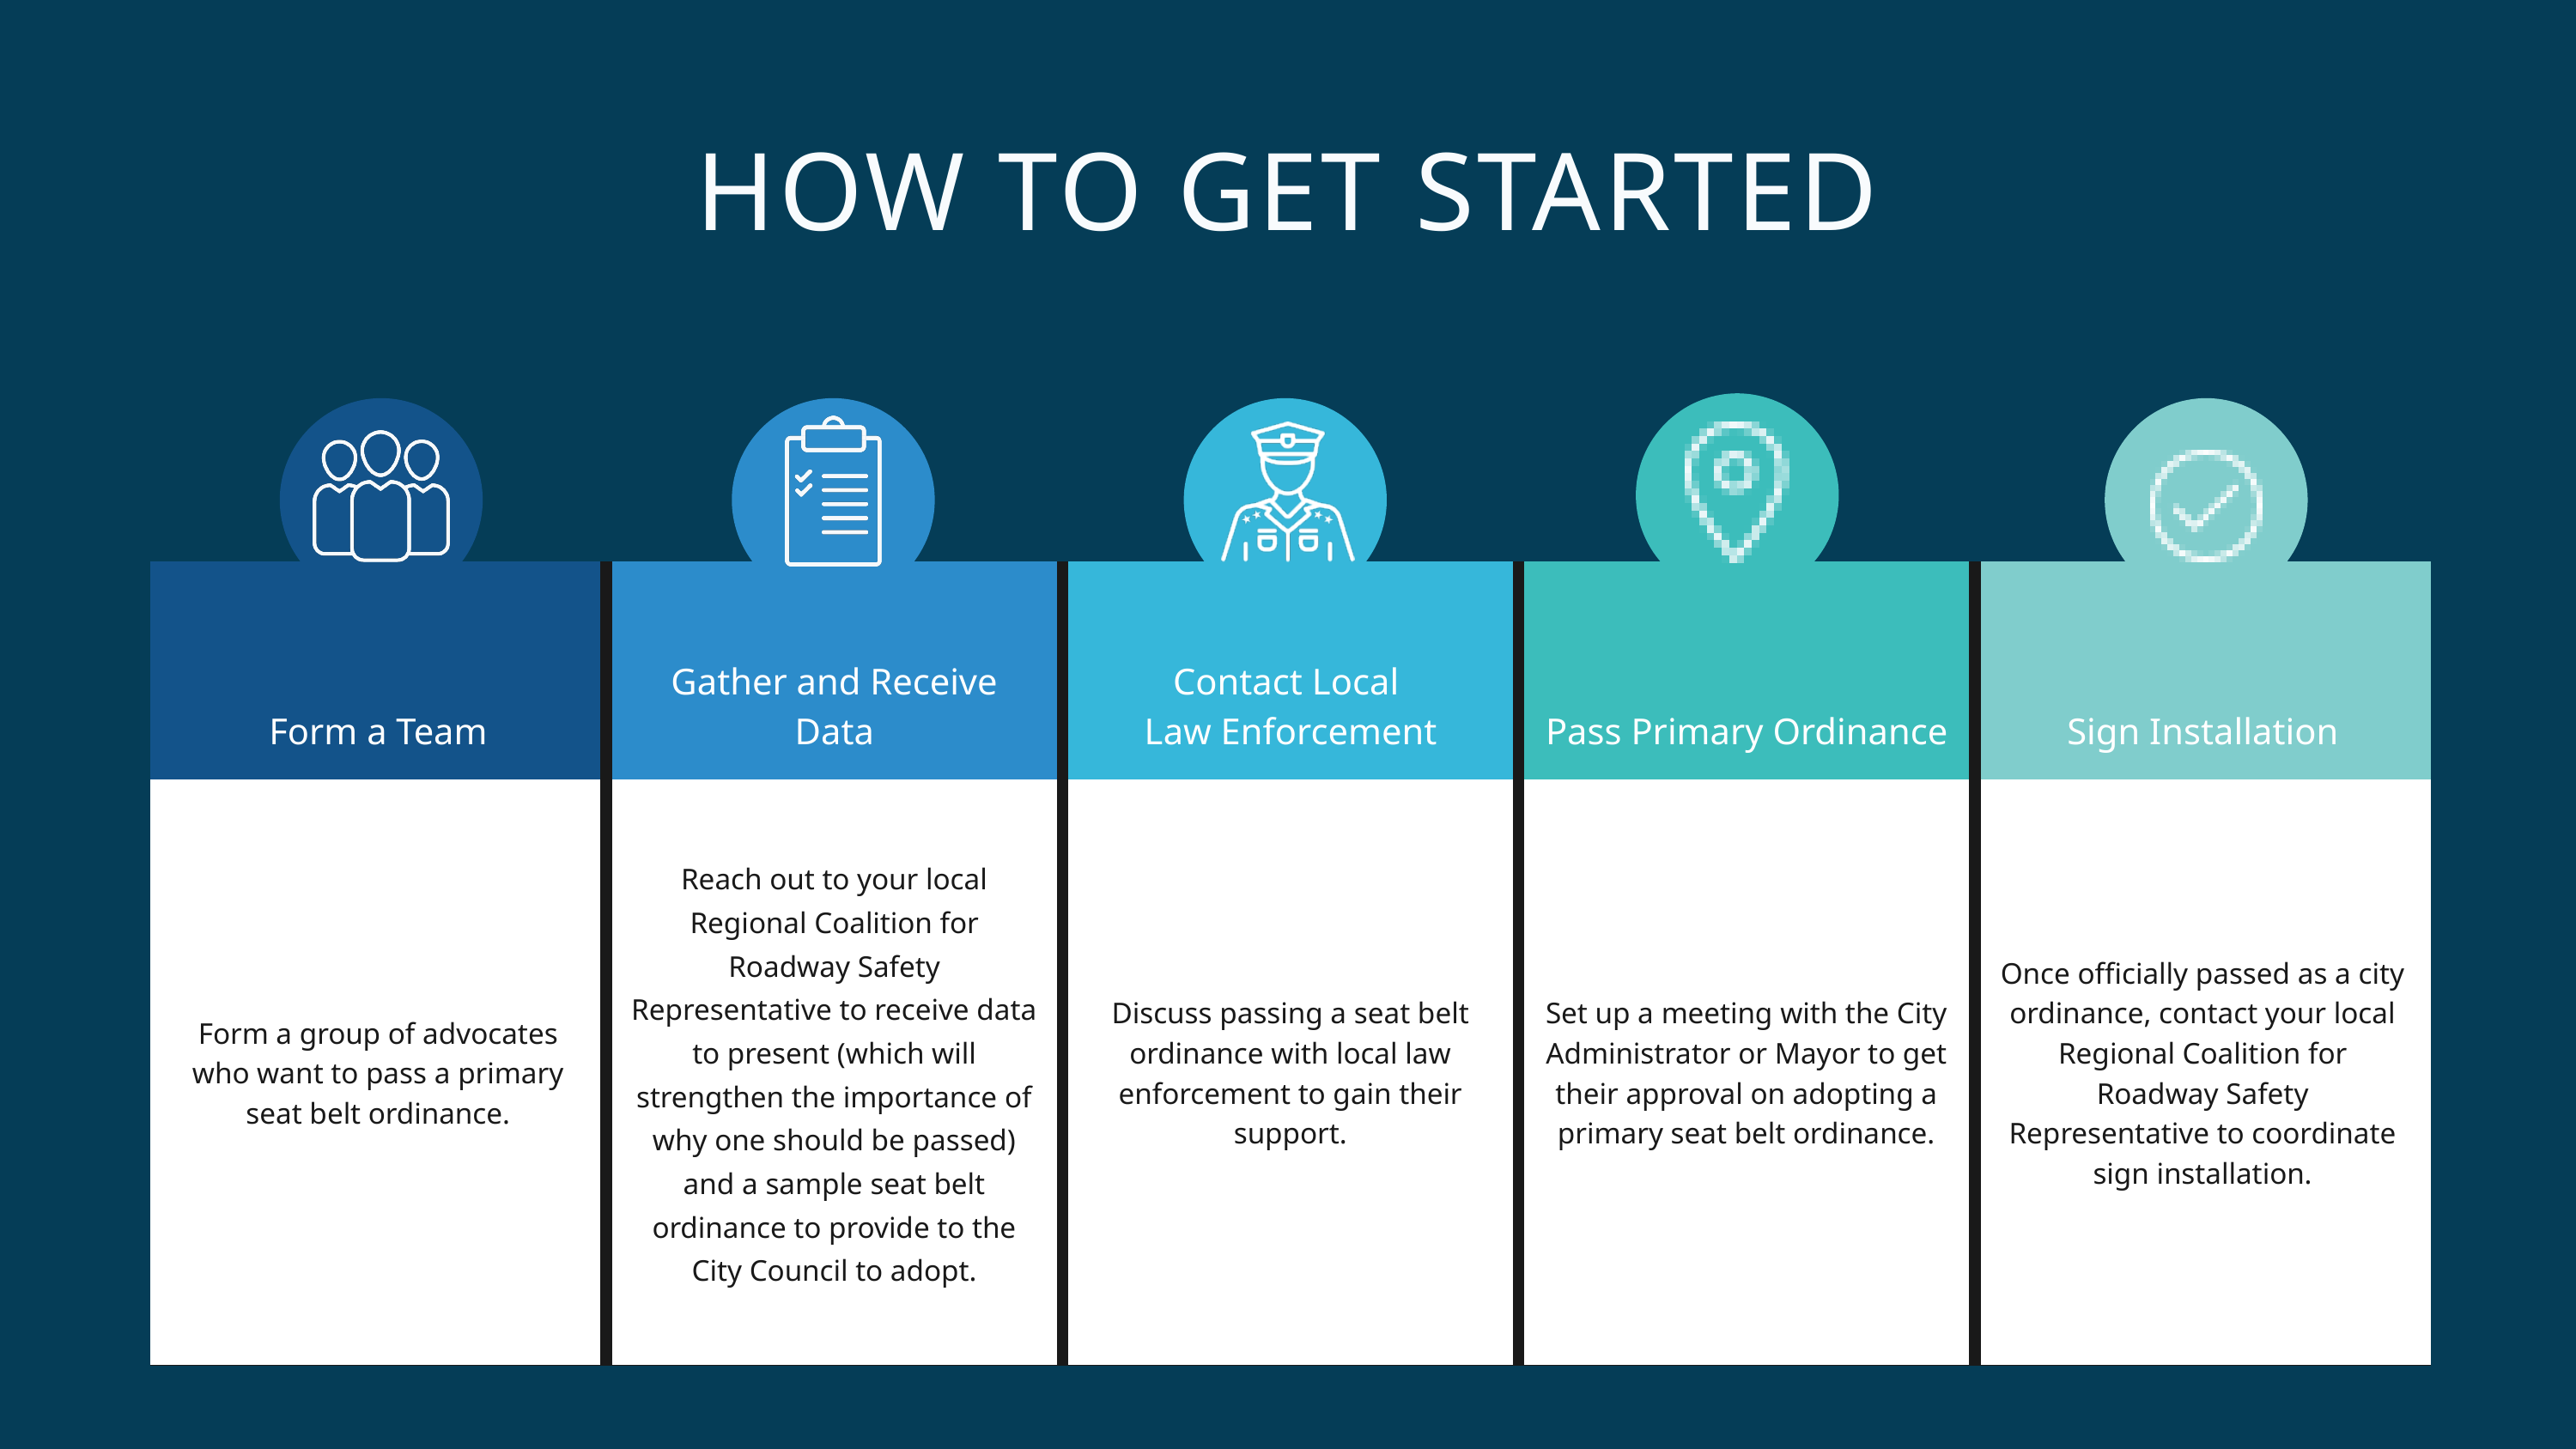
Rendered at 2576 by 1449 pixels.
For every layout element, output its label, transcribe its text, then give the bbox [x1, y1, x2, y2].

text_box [1635, 392, 1840, 597]
table_header Contact Local Law Enforcement [1068, 561, 1513, 779]
table_cell Reach out to your local Regional Coalition for Roadway Safety Representative to receive data to present (which will strengthen the importance of why one should be passed) and a sample seat belt ordinance to provide to the City Council to adopt. [612, 779, 1057, 1365]
table_cell Set up a meeting with the City Administrator or Mayor to get their approval on adopting a primary seat belt ordinance. [1524, 779, 1969, 1365]
picture [313, 429, 450, 562]
table_header Form a Team [150, 561, 600, 779]
table_header Gather and Receive Data [612, 561, 1057, 779]
picture [1220, 421, 1355, 562]
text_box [1182, 397, 1388, 603]
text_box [2104, 397, 2309, 603]
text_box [731, 397, 936, 603]
table_cell Once officially passed as a city ordinance, contact your local Regional Coalition for Roadway Safety Representative to coordinate sign installation. [1981, 779, 2431, 1365]
picture [2150, 450, 2263, 562]
table_header Pass Primary Ordinance [1524, 561, 1969, 779]
picture [785, 415, 882, 567]
title HOW TO GET STARTED [344, 112, 2231, 355]
picture [1685, 421, 1790, 564]
table_cell Form a group of advocates who want to pass a primary seat belt ordinance. [150, 779, 600, 1365]
table_header Sign Installation [1981, 561, 2431, 779]
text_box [279, 397, 483, 603]
table_cell Discuss passing a seat belt ordinance with local law enforcement to gain their support. [1068, 779, 1513, 1365]
